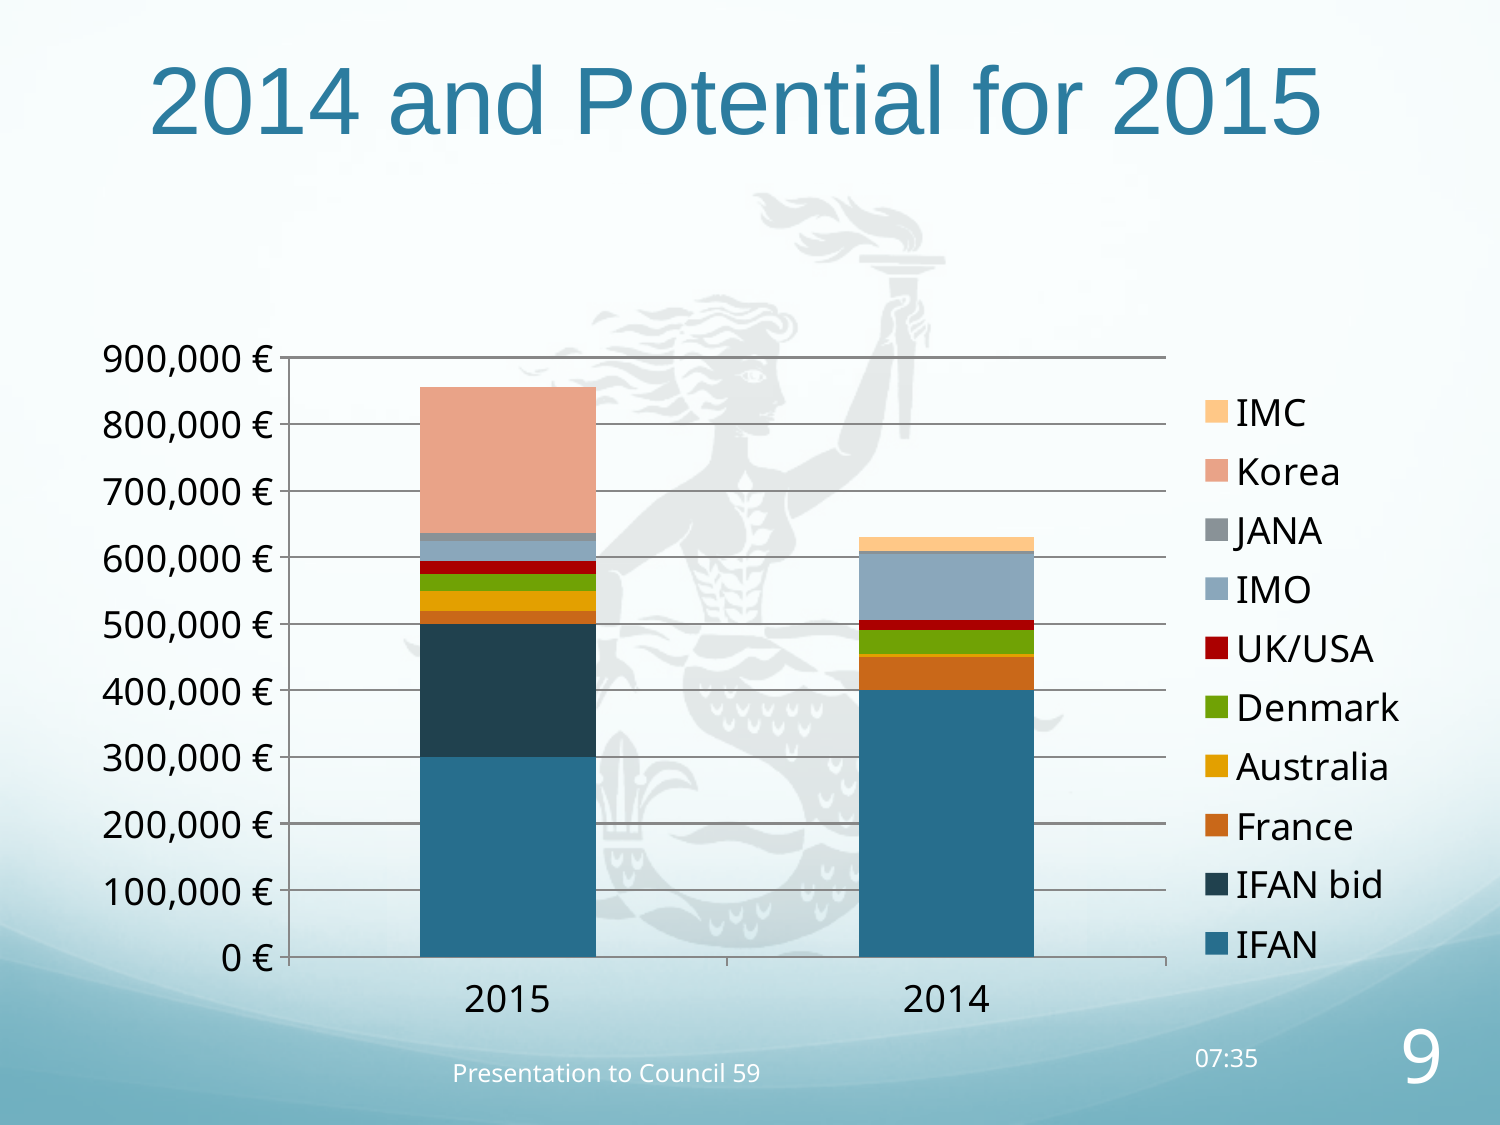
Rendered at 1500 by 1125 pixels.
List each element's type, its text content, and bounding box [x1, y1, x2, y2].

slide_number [1128, 1055, 1274, 1090]
chart [74, 316, 1426, 1038]
footer Presentation to Council 59 [437, 1055, 1128, 1103]
slide_number 9 [1295, 1029, 1459, 1090]
title 2014 and Potential for 2015 [90, 17, 1410, 162]
